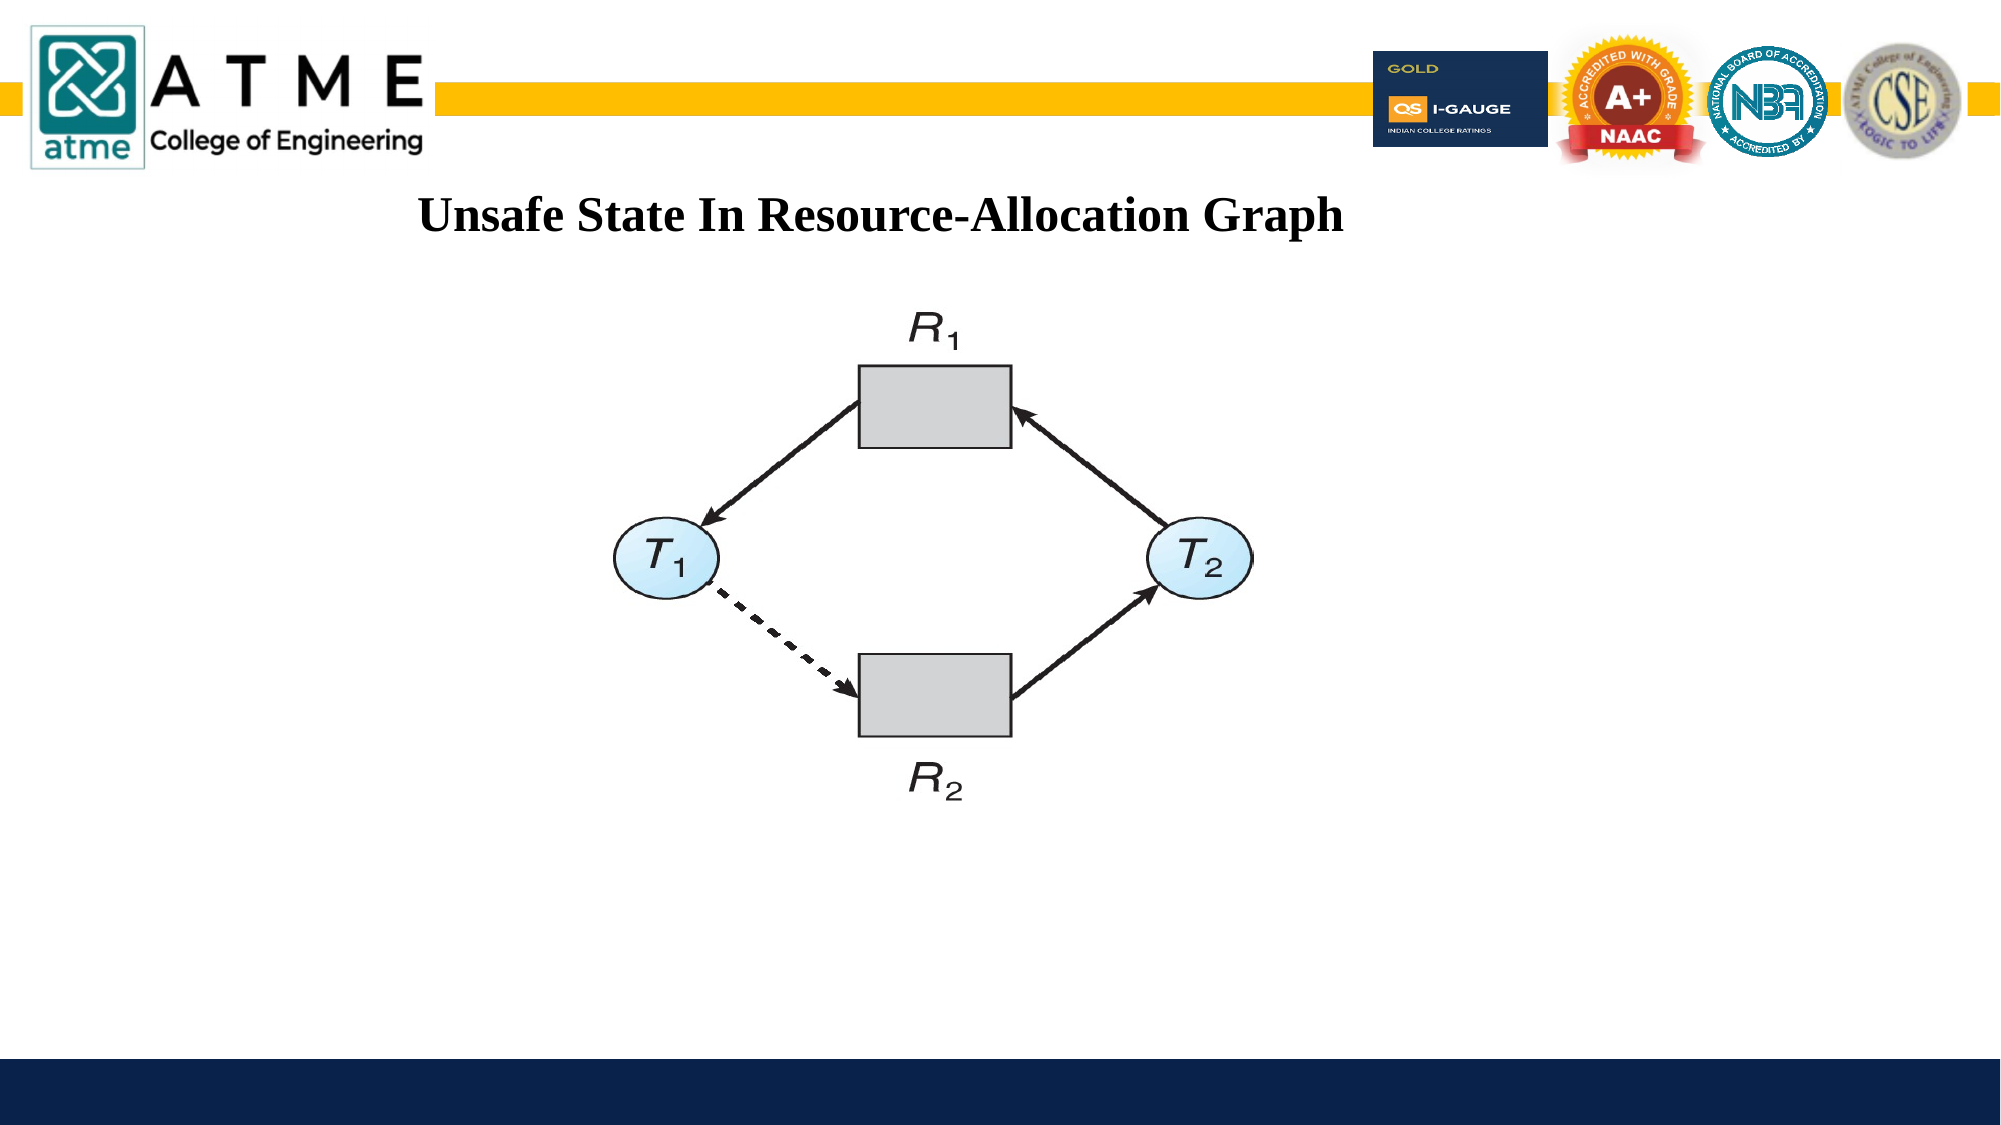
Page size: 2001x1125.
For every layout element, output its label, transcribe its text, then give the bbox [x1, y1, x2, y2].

picture [22, 15, 435, 178]
title Unsafe State In Resource-Allocation Graph [402, 174, 1755, 250]
picture [613, 307, 1254, 810]
picture [1840, 26, 1968, 176]
picture [0, 1059, 2001, 1125]
picture [1373, 20, 1828, 174]
